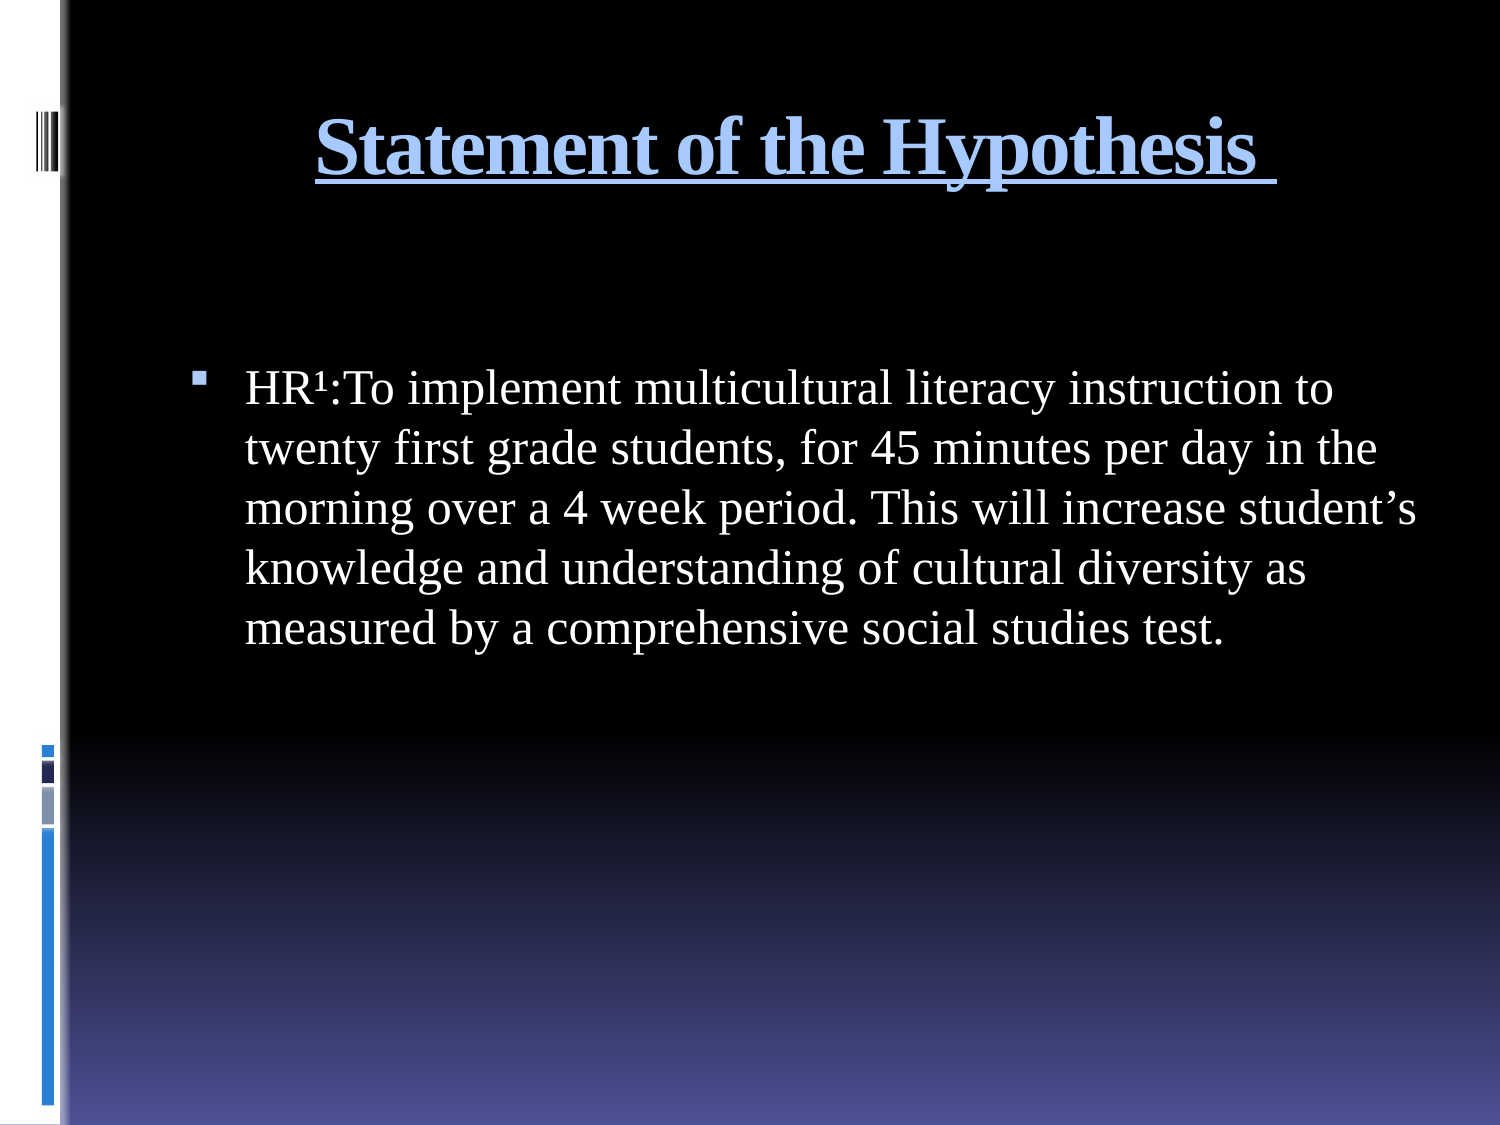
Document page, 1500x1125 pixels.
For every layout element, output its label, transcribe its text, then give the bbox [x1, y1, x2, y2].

list HR¹:To implement multicultural literacy instruction to twenty first grade students, for 45 minutes per day in the morning over a 4 week period. This will increase student’s knowledge and understanding of cultural diversity as measured by a comprehensive social studies test. [162, 287, 1438, 1038]
title Statement of the Hypothesis [150, 83, 1425, 234]
